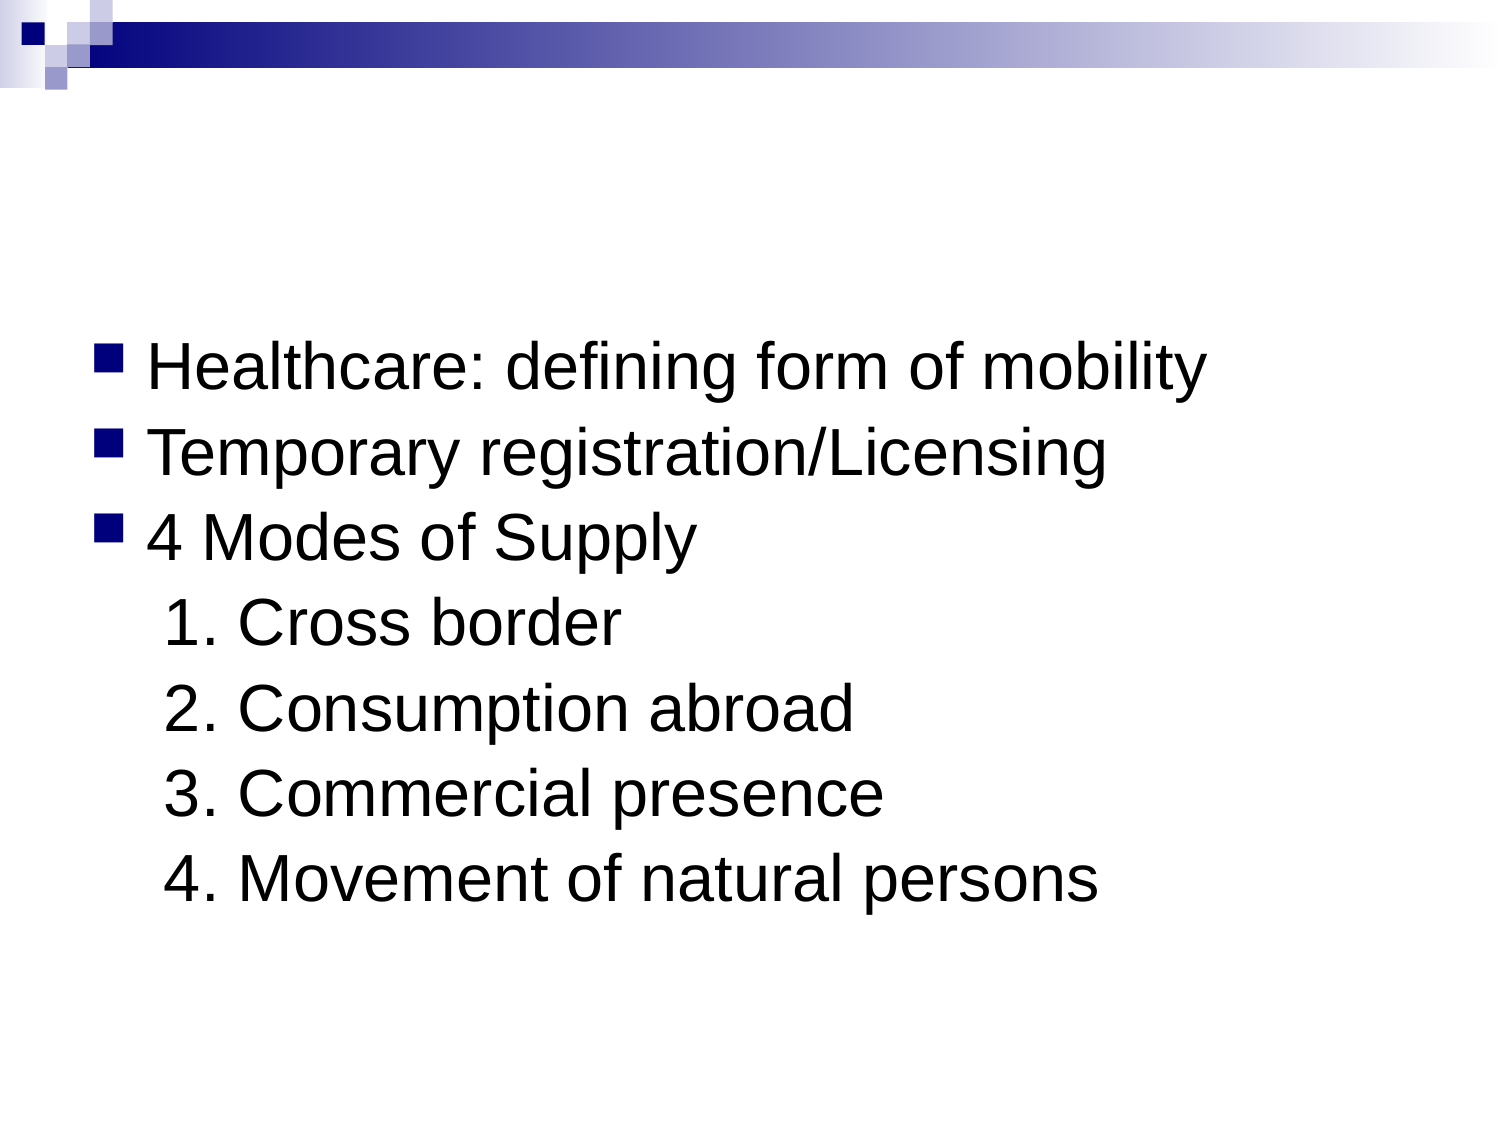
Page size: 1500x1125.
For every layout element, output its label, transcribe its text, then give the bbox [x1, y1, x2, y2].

list Healthcare: defining form of mobility Temporary registration/Licensing 4 Modes of Supply 1. Cross border 2. Consumption abroad 3. Commercial presence 4. Movement of natural persons [74, 324, 1426, 963]
